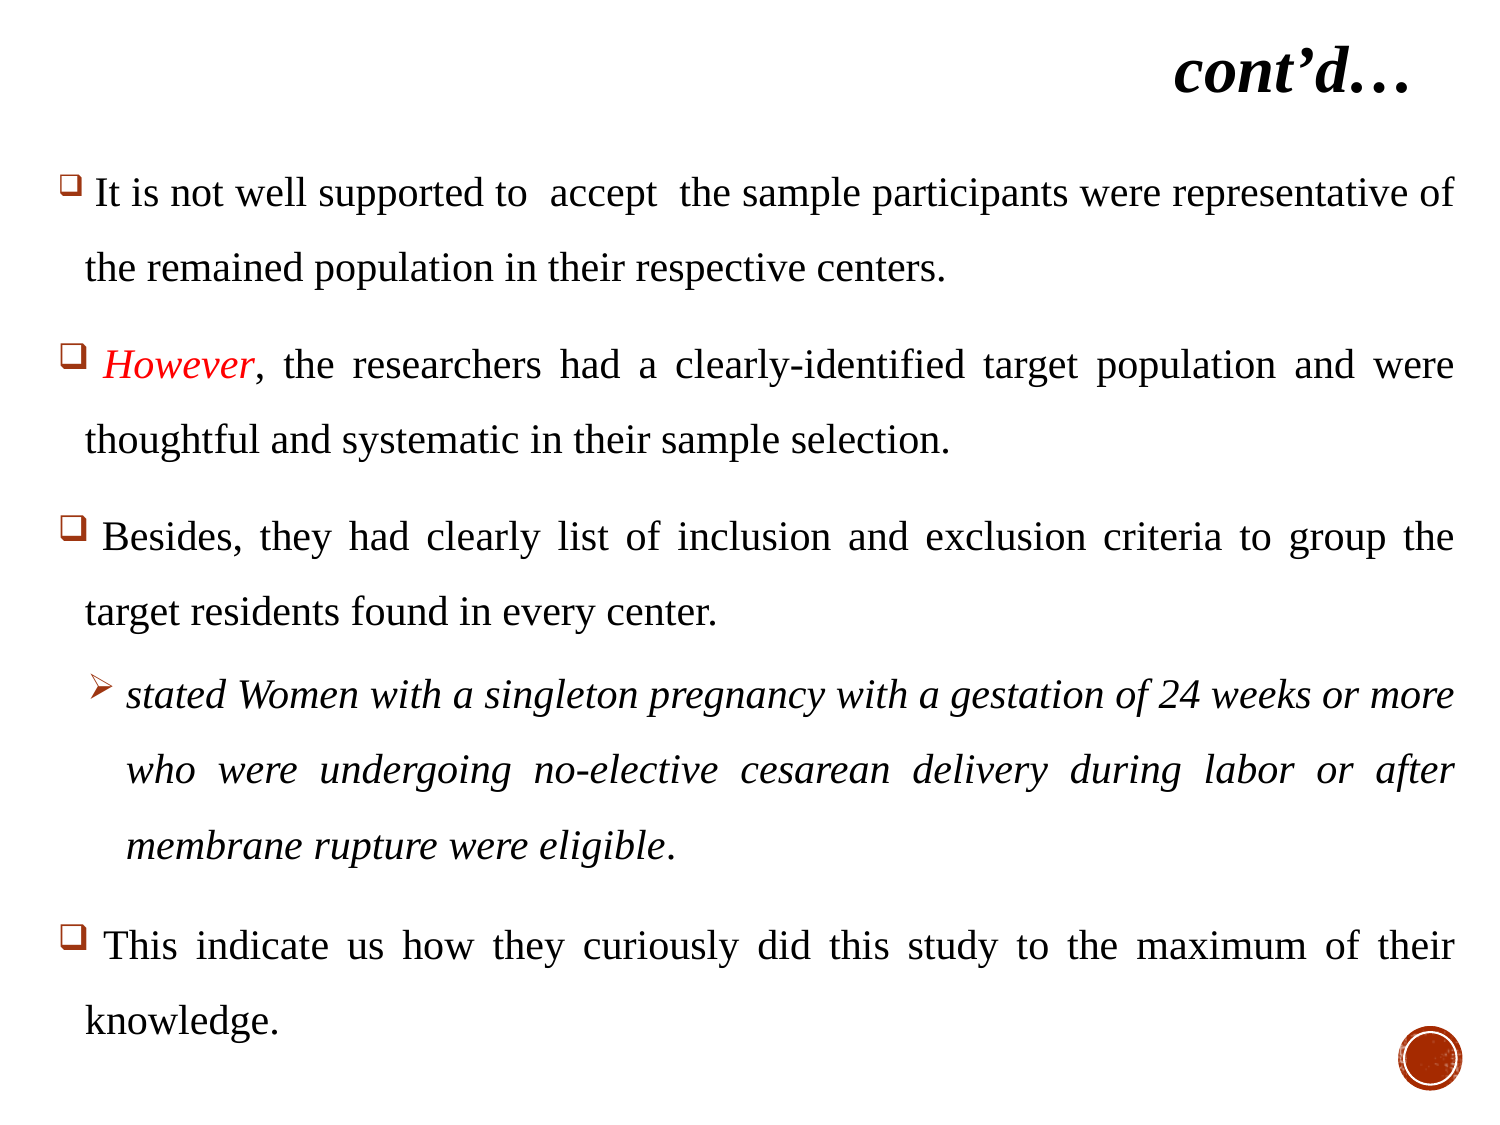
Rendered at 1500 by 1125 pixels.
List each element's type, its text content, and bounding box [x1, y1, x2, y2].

list It is not well supported to accept the sample participants were representative of the remained population in their respective centers. However, the researchers had a clearly-identified target population and were thoughtful and systematic in their sample selection. Besides, they had clearly list of inclusion and exclusion criteria to group the target residents found in every center. stated Women with a singleton pregnancy with a gestation of 24 weeks or more who were undergoing no-elective cesarean delivery during labor or after membrane rupture were eligible. This indicate us how they curiously did this study to the maximum of their knowledge. [42, 131, 1471, 1059]
slide_number [1391, 1028, 1471, 1089]
title cont’d… [137, 31, 1431, 111]
